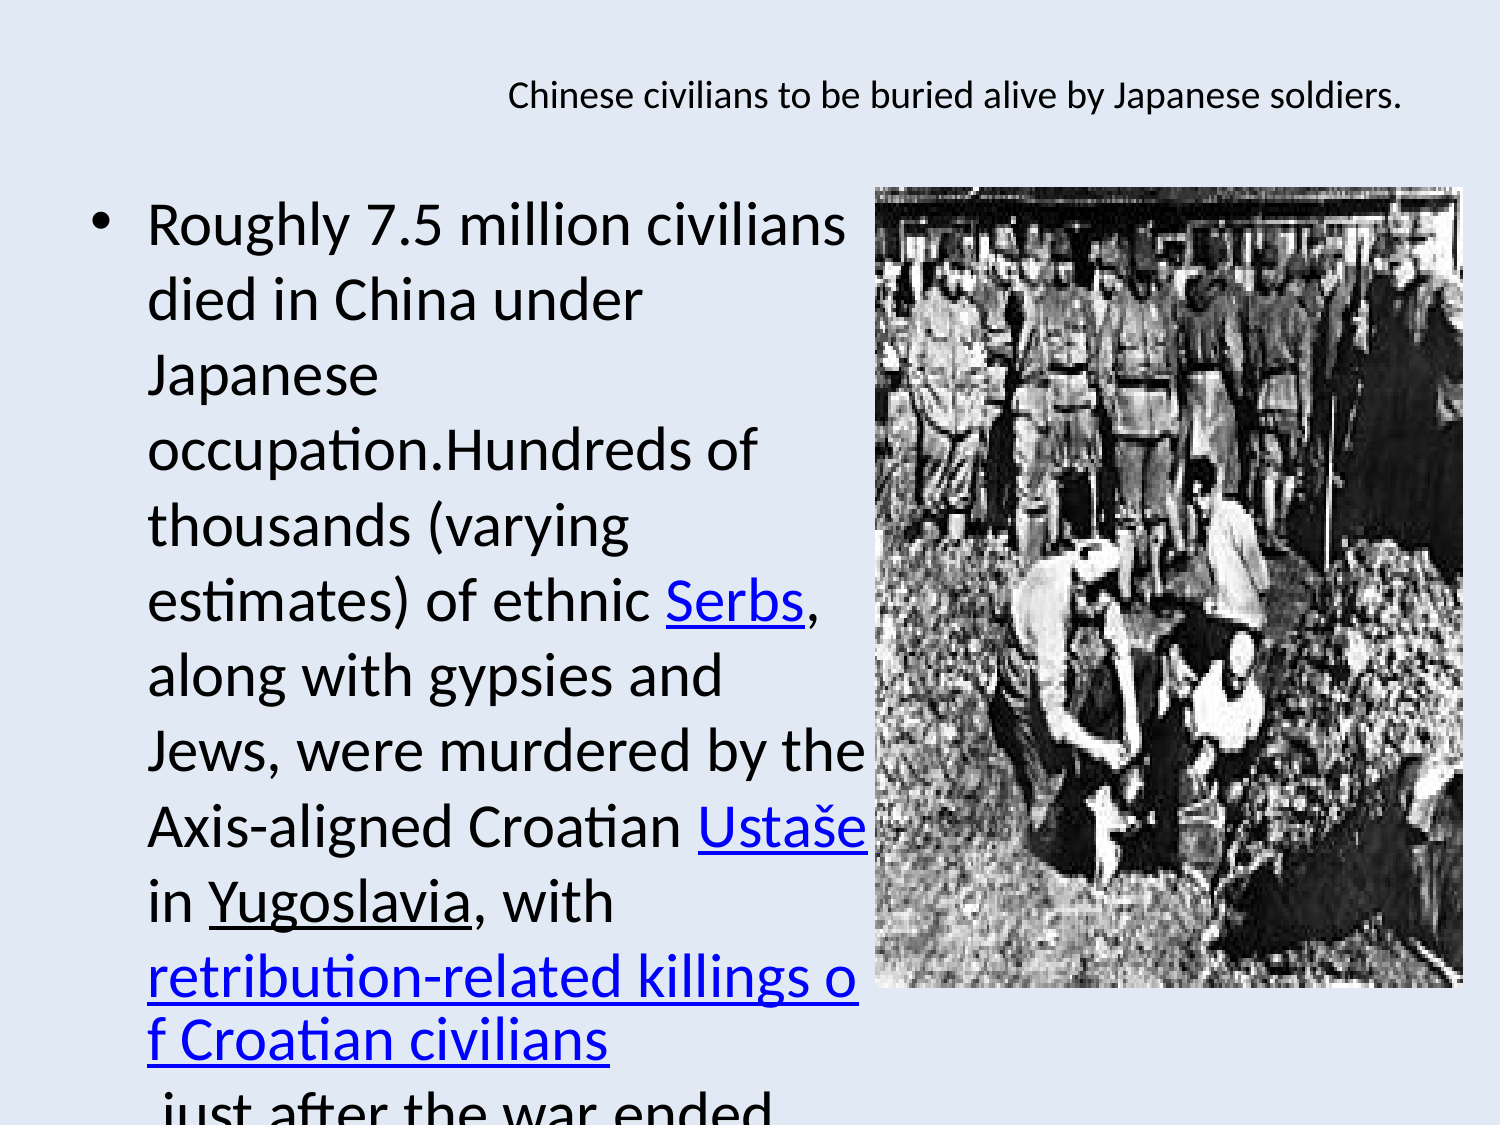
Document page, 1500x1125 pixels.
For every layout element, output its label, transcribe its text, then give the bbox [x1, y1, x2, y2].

title Chinese civilians to be buried alive by Japanese soldiers. [487, 45, 1425, 185]
picture [874, 187, 1463, 988]
list Roughly 7.5 million civilians died in China under Japanese occupation.Hundreds of thousands (varying estimates) of ethnic Serbs, along with gypsies and Jews, were murdered by the Axis-aligned Croatian Ustaše in Yugoslavia, with retribution-related killings of Croatian civilians just after the war ended. [75, 174, 888, 1100]
